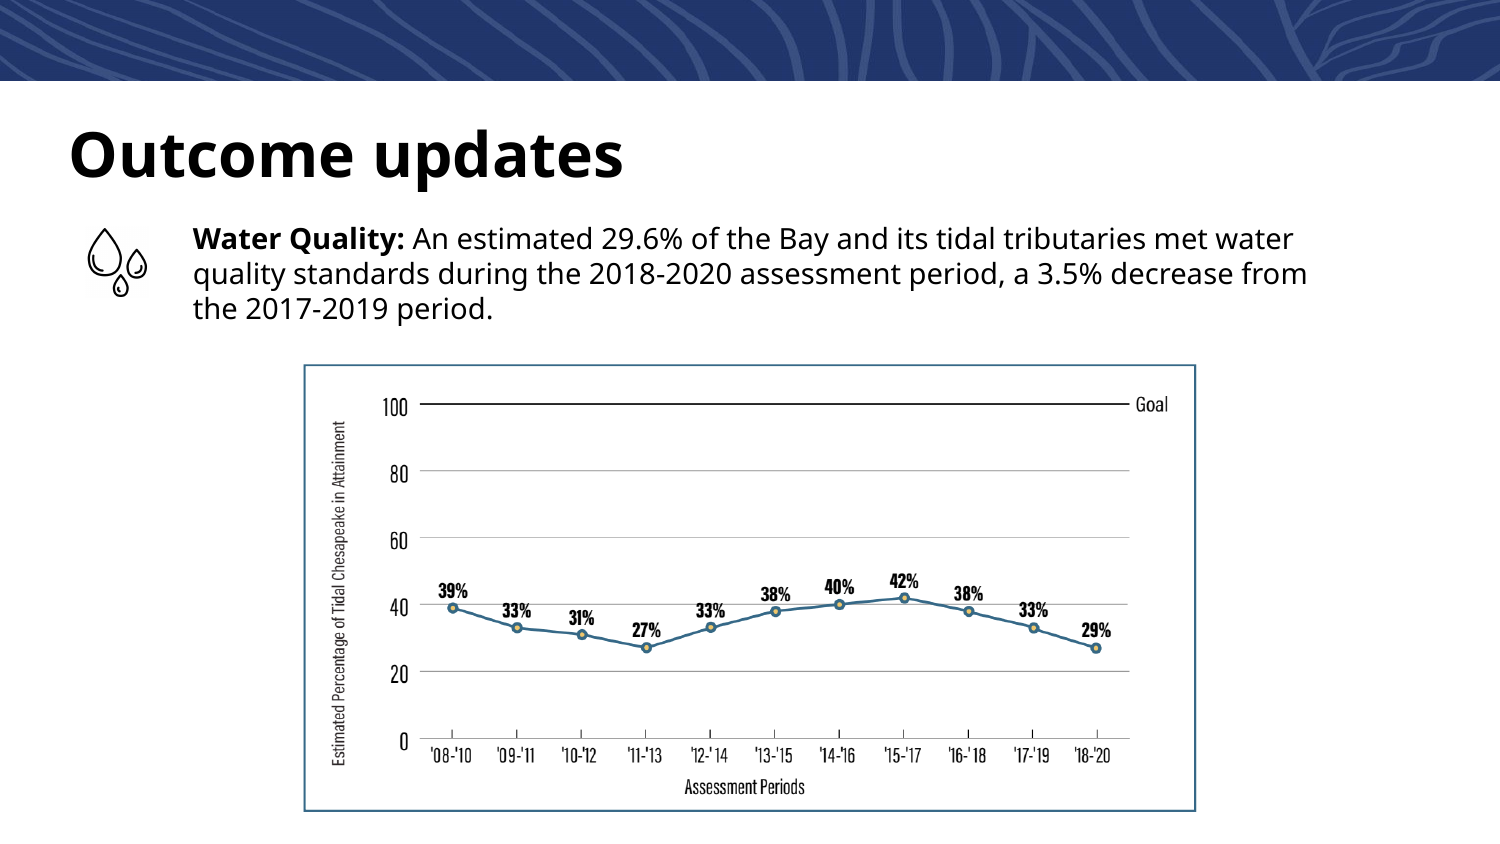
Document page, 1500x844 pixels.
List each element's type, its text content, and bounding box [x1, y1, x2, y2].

text_box Outcome updates [53, 99, 1203, 205]
picture [85, 226, 149, 298]
picture [301, 362, 1199, 815]
text_box Water Quality: An estimated 29.6% of the Bay and its tidal tributaries met water quality standards during the 2018-2020 assessment period, a 3.5% decrease from the 2017-2019 period. [177, 205, 1369, 341]
picture [0, 0, 1500, 81]
